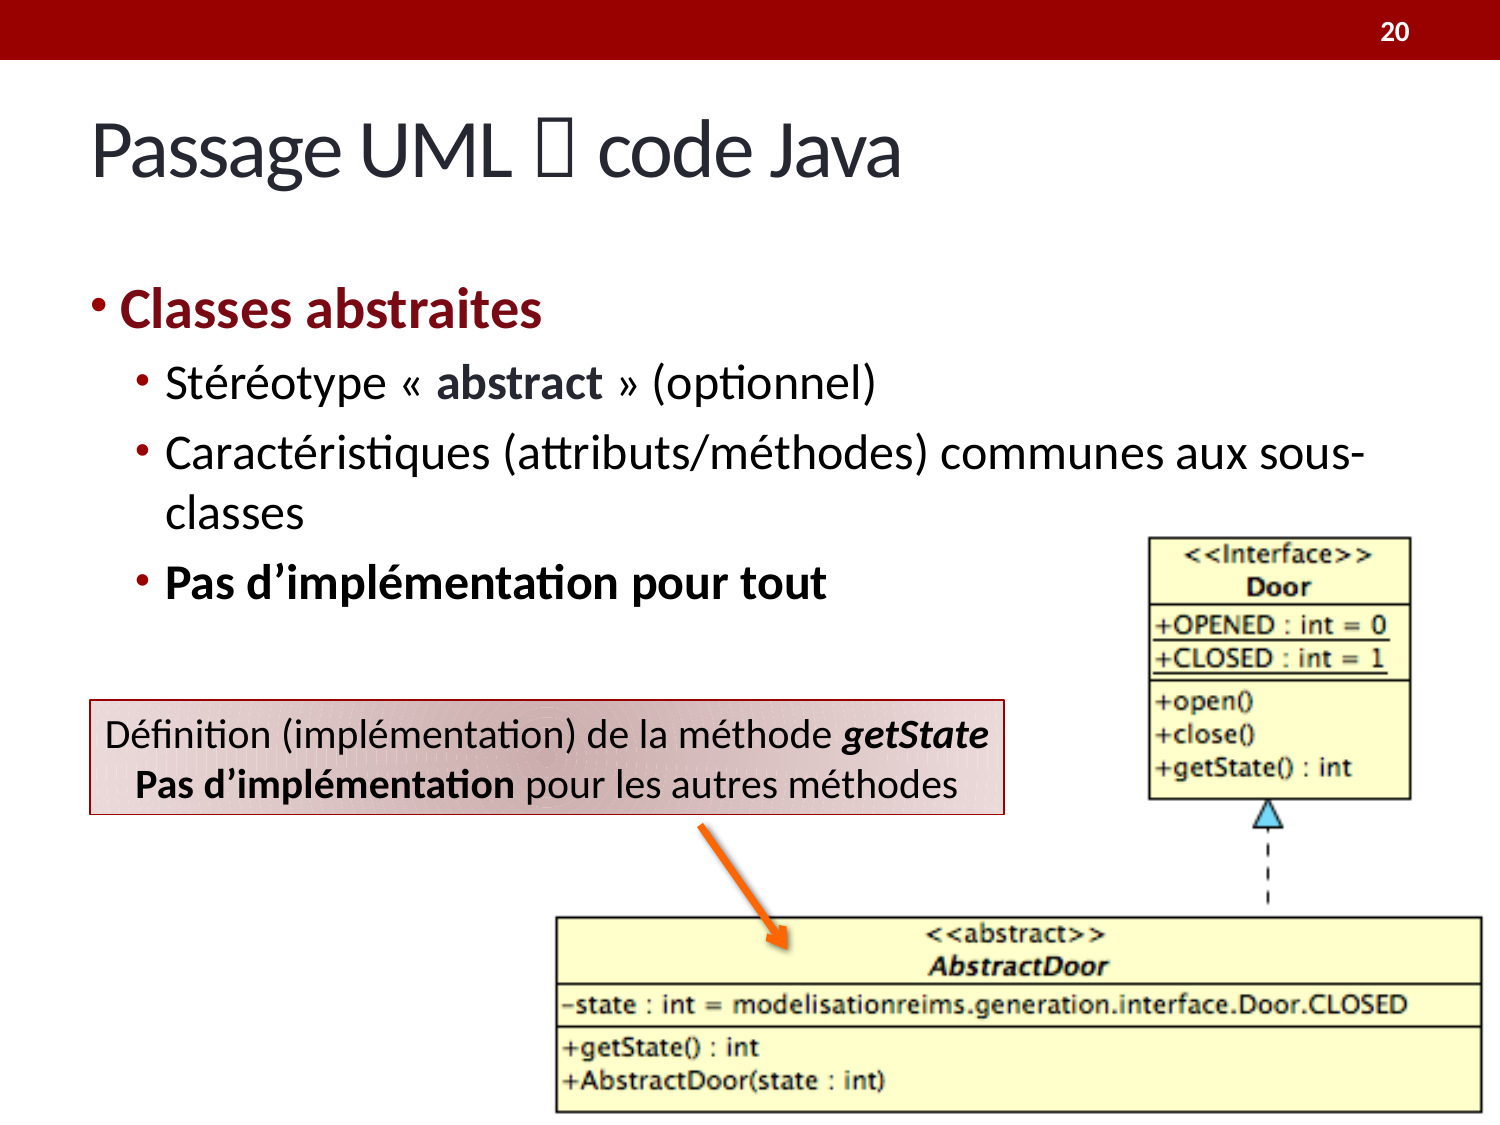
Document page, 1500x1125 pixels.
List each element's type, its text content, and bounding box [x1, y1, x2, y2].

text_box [699, 824, 788, 951]
slide_number 20 [1250, 3, 1425, 57]
picture [549, 528, 1488, 1121]
text_box Définition (implémentation) de la méthode getState Pas d’implémentation pour les autres méthodes [89, 699, 546, 815]
title Passage UML  code Java [75, 62, 1425, 225]
list Classes abstraites Stéréotype « abstract » (optionnel) Caractéristiques (attributs/méthodes) communes aux sous-classes Pas d’implémentation pour tout [75, 262, 1425, 1063]
